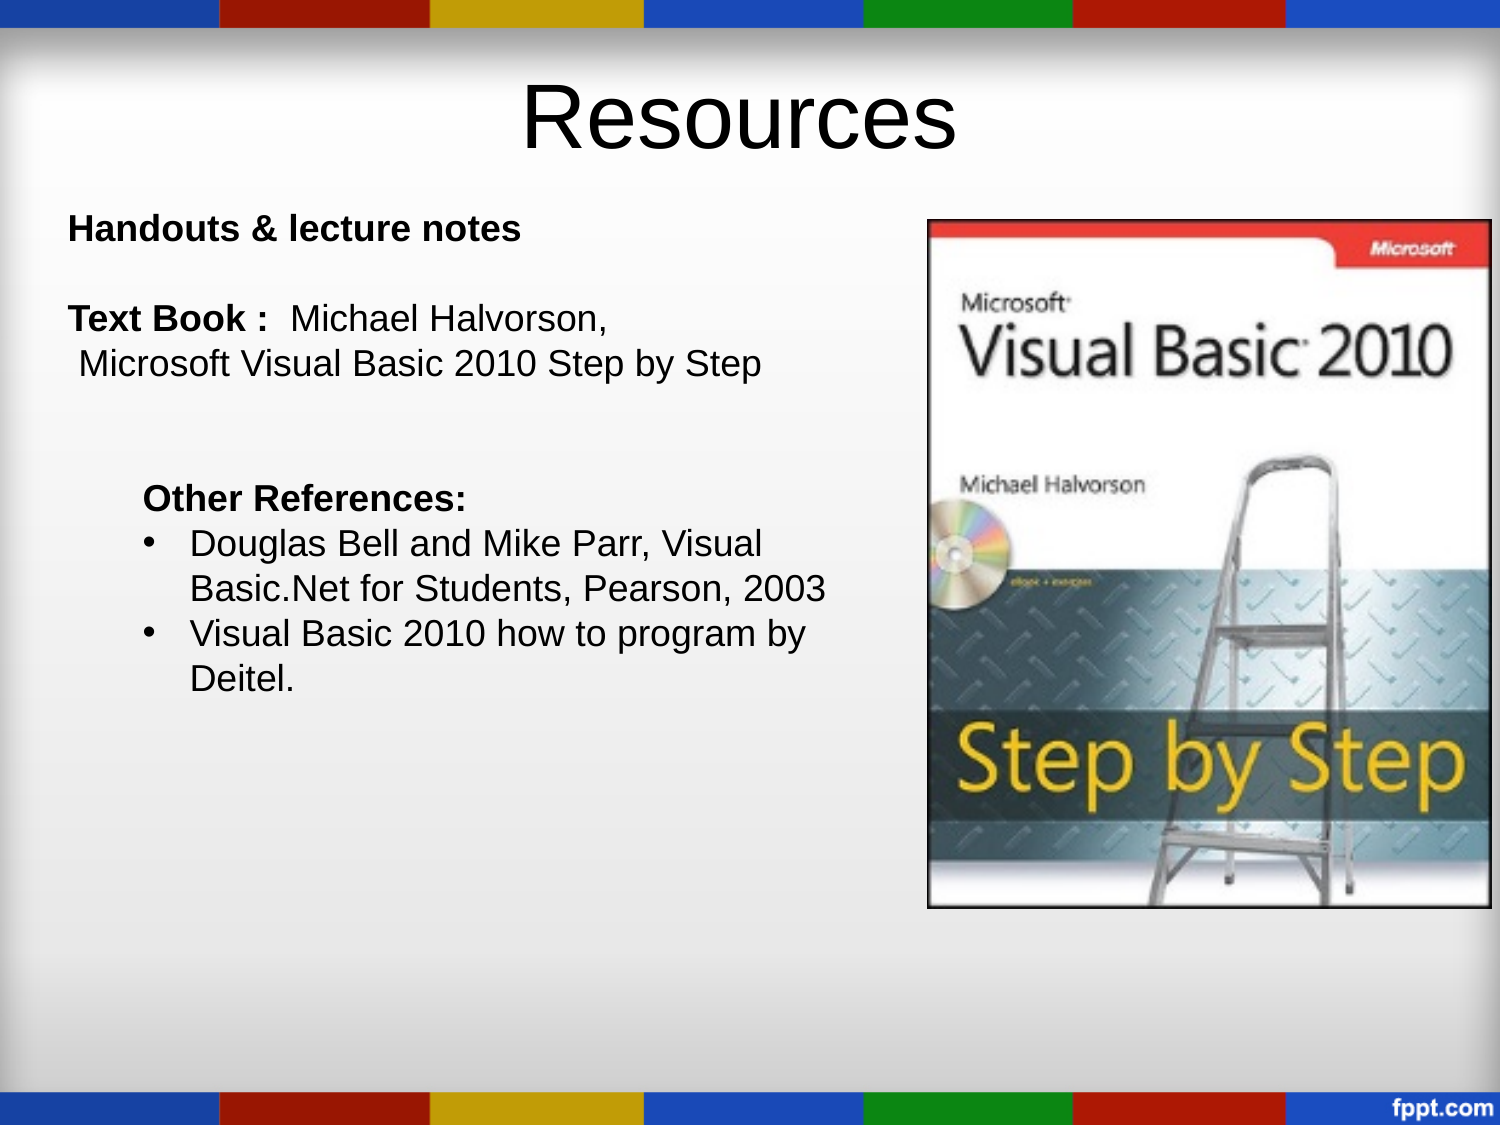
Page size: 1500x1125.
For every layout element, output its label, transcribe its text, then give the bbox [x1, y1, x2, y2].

picture [0, 0, 1500, 1125]
text_box Handouts & lecture notes Text Book : Michael Halvorson, Microsoft Visual Basic 2010 Step by Step Other References: Douglas Bell and Mike Parr, Visual Basic.Net for Students, Pearson, 2003 Visual Basic 2010 how to program by Deitel. [53, 196, 928, 796]
title Resources [64, 30, 1416, 193]
